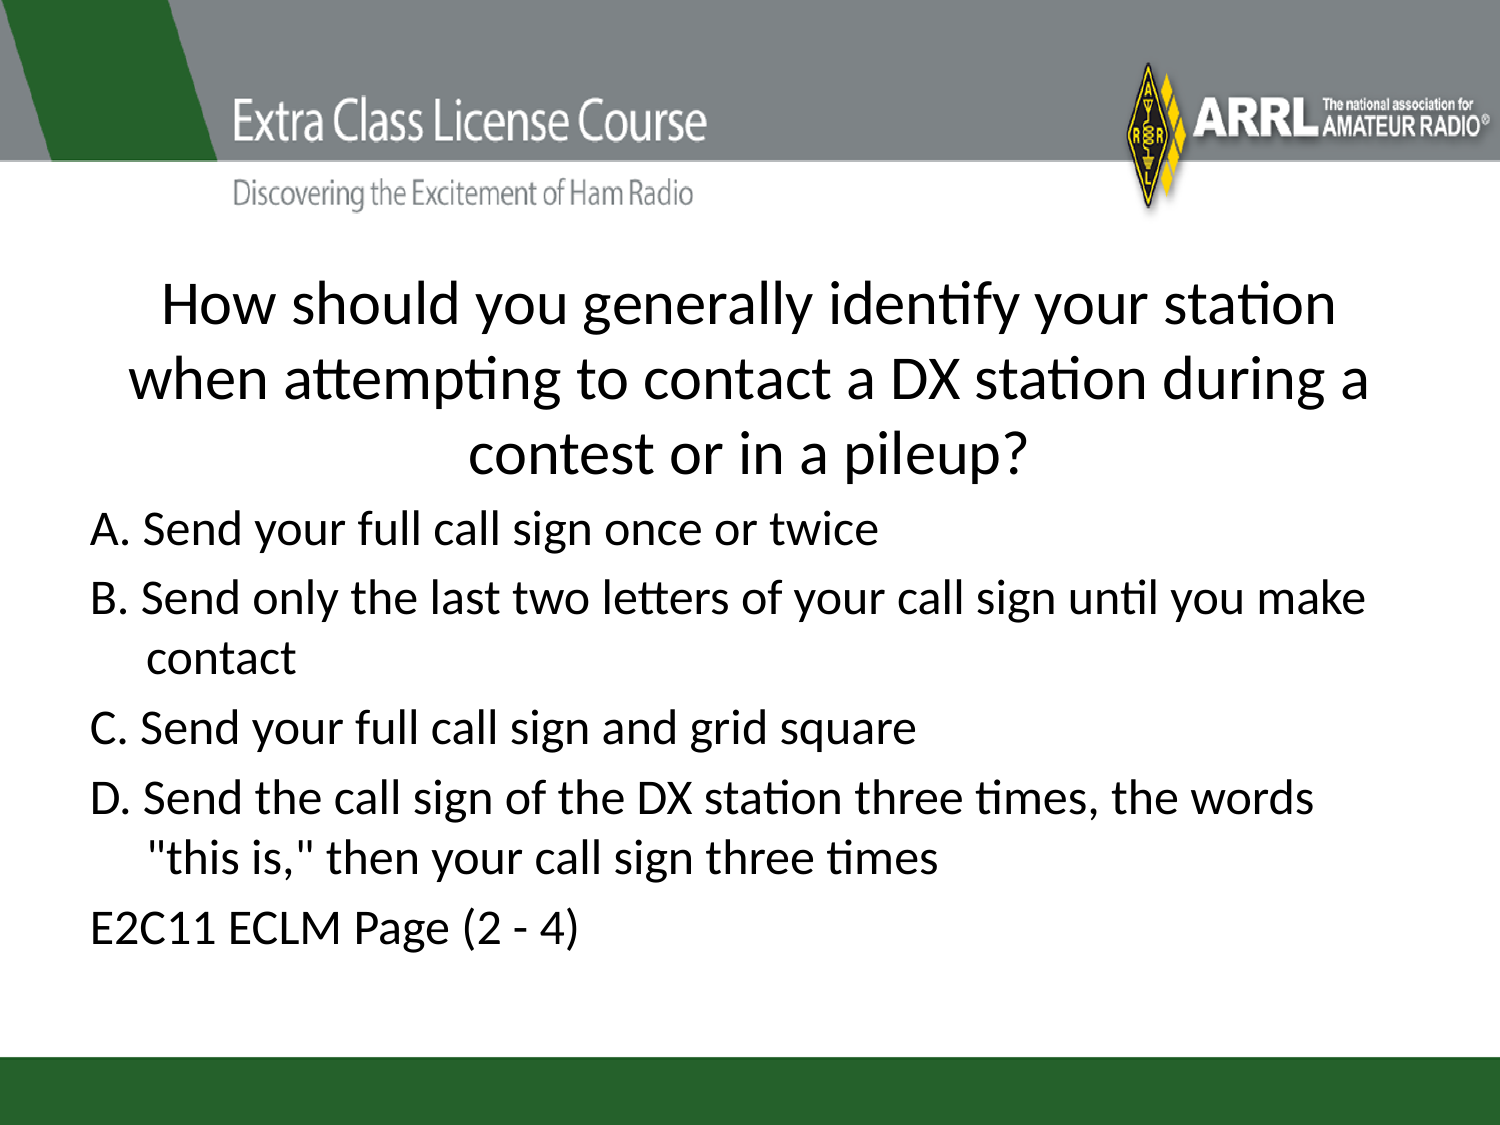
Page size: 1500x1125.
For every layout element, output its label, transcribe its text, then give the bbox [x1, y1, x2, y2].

picture [0, 0, 1500, 1125]
title How should you generally identify your station when attempting to contact a DX station during a contest or in a pileup? [75, 254, 1425, 435]
list A. Send your full call sign once or twice B. Send only the last two letters of your call sign until you make contact C. Send your full call sign and grid square D. Send the call sign of the DX station three times, the words "this is," then your call sign three times E2C11 ECLM Page (2 - 4) [75, 487, 1425, 1005]
